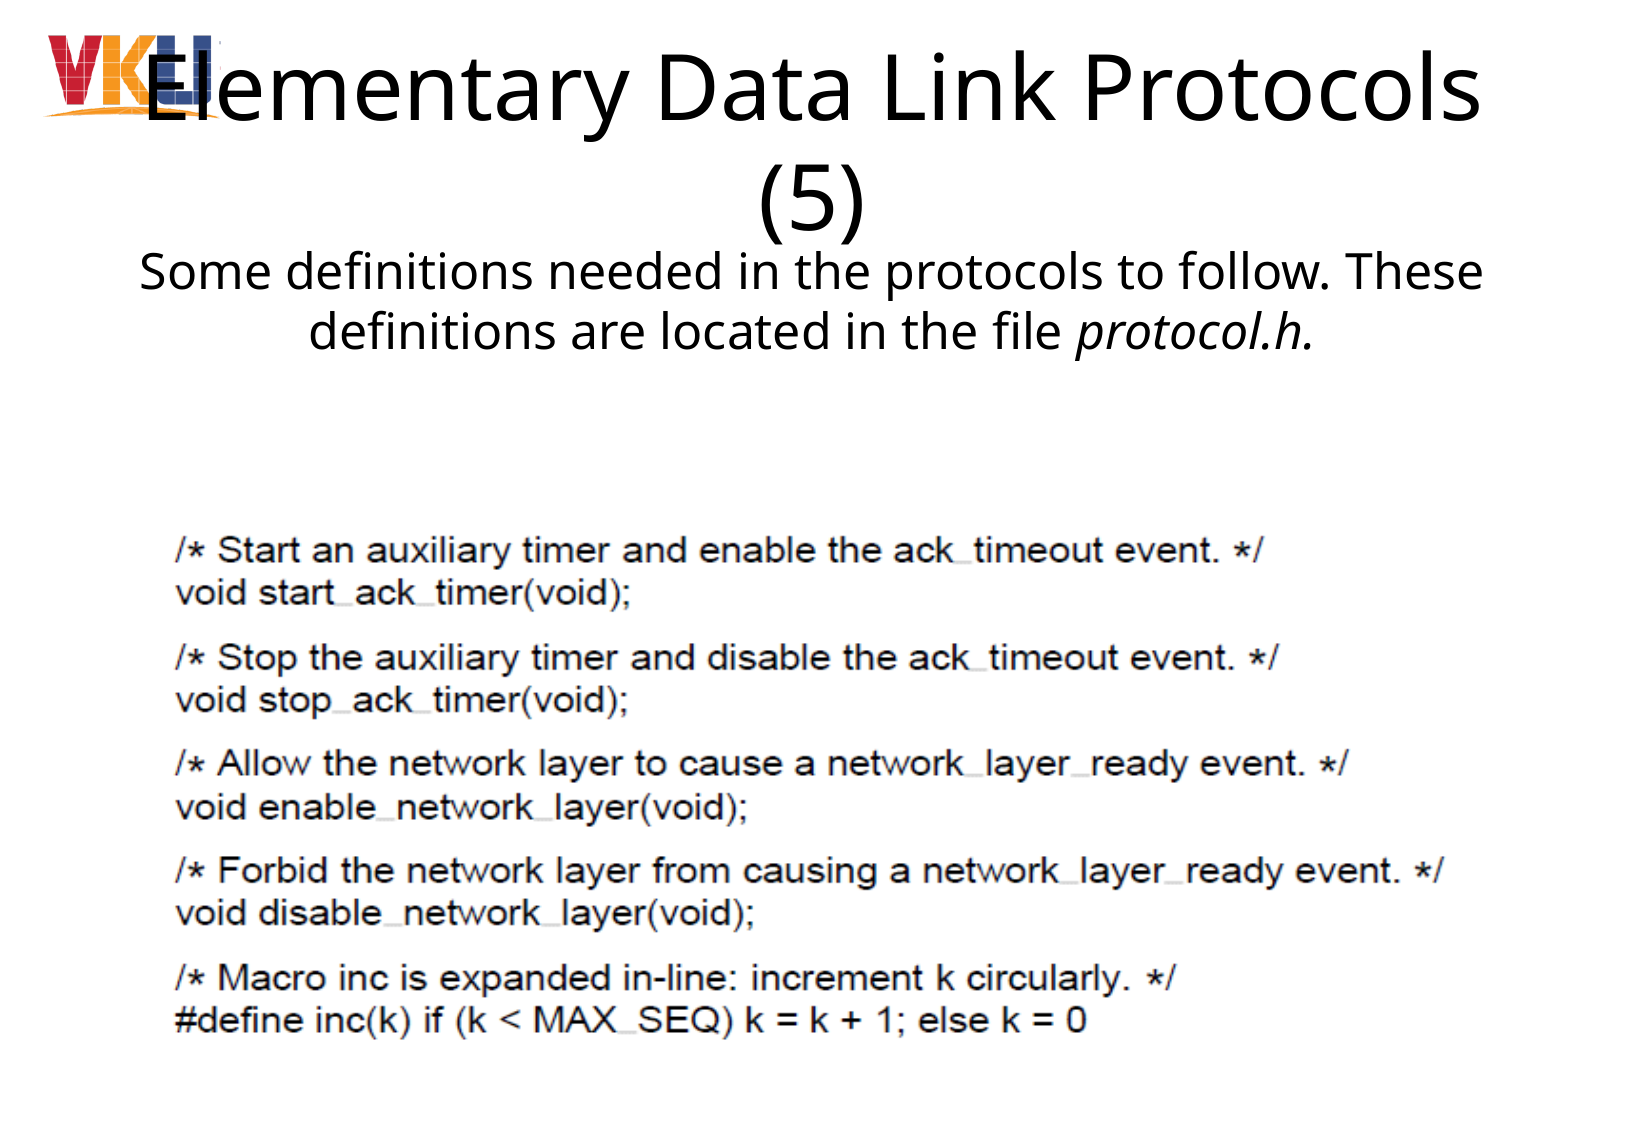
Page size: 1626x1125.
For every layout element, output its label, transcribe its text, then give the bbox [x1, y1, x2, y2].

list Some definitions needed in the protocols to follow. These definitions are located in the file protocol.h. [81, 232, 1544, 1038]
picture [32, 21, 228, 129]
picture [138, 510, 1491, 1061]
title Elementary Data Link Protocols (5) [81, 45, 1544, 232]
